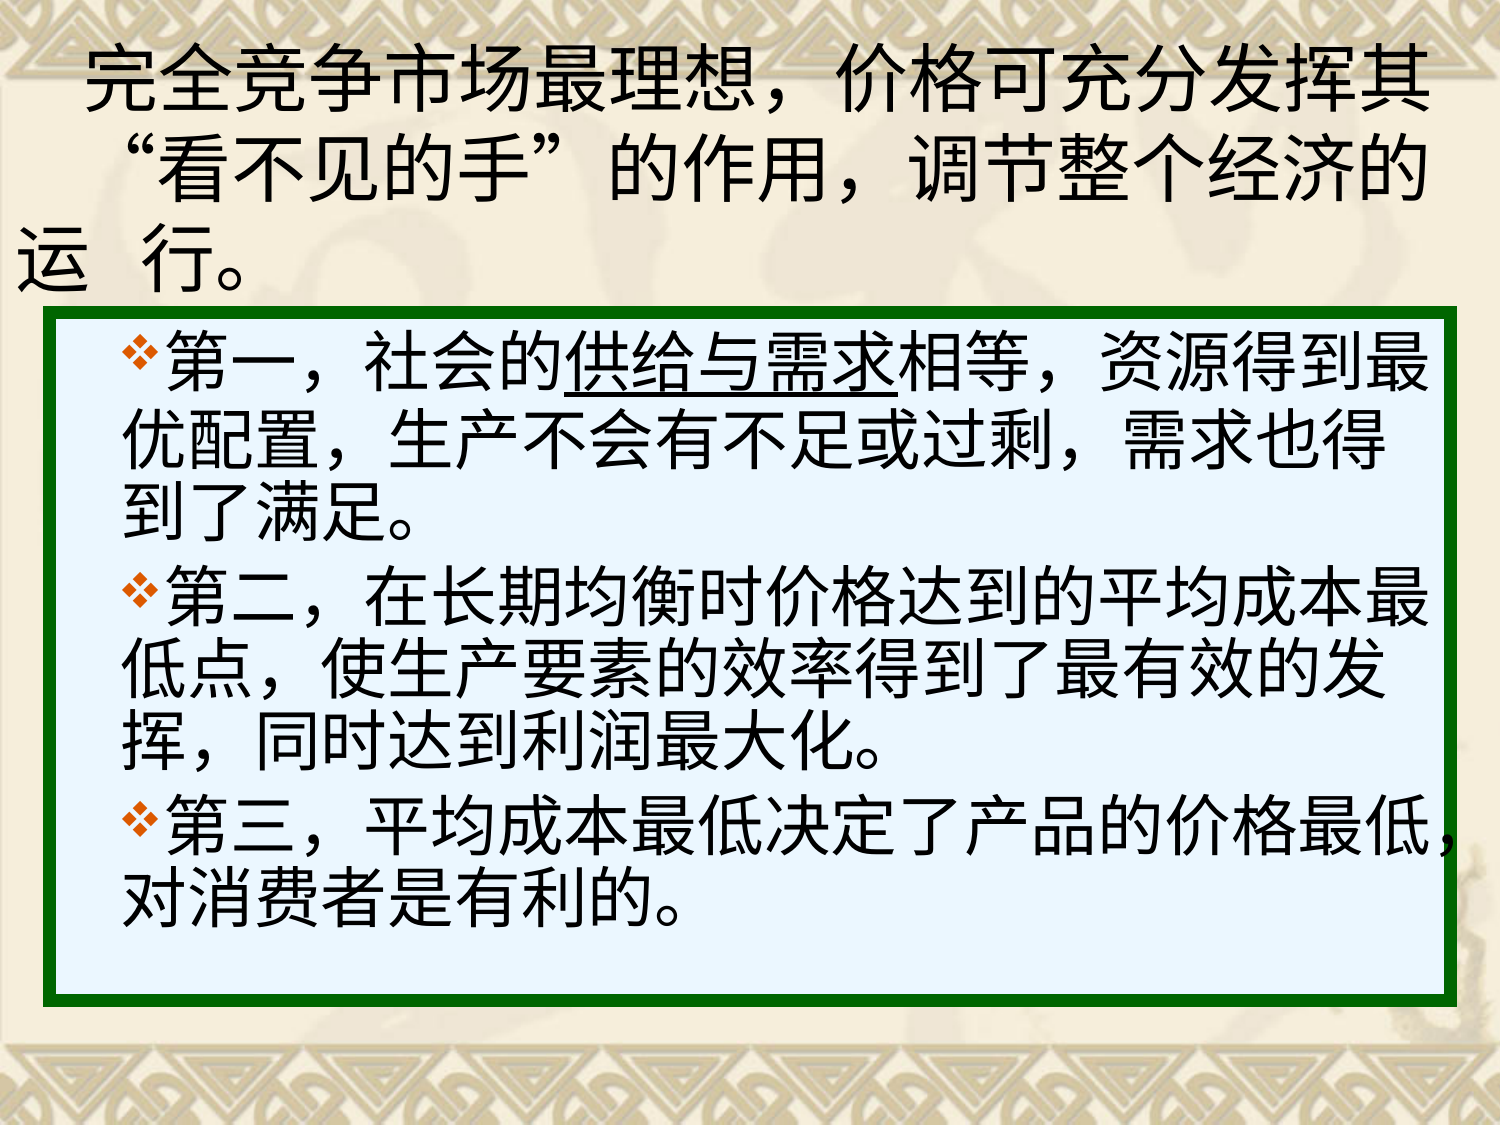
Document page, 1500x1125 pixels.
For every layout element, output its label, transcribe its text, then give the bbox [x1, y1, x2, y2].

list 第一，社会的供给与需求相等，资源得到最优配置，生产不会有不足或过剩，需求也得到了满足。 第二，在长期均衡时价格达到的平均成本最低点，使生产要素的效率得到了最有效的发挥，同时达到利润最大化。 第三，平均成本最低决定了产品的价格最低，对消费者是有利的。 [49, 312, 1451, 1001]
picture [0, 0, 1500, 1125]
title 完全竞争市场最理想，价格可充分发挥其 “看不见的手”的作用，调节整个经济的运 行。 [0, 42, 1459, 291]
